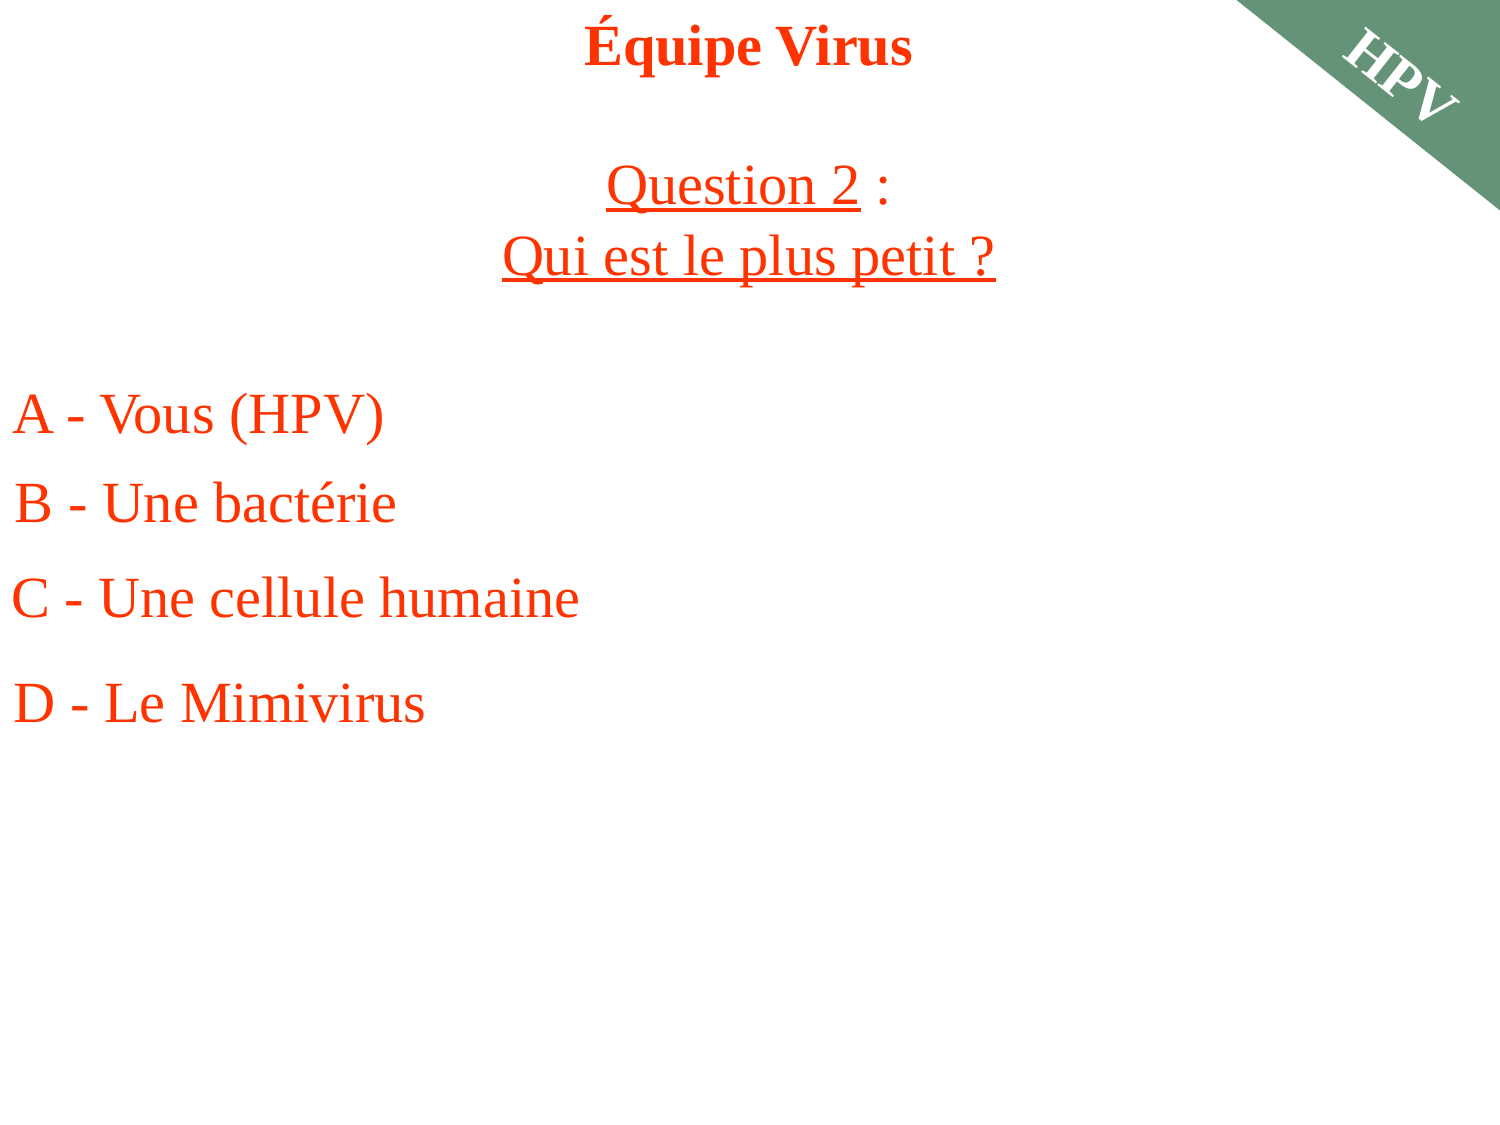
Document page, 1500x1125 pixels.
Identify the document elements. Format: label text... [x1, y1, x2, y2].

text_box B - Une bactérie [0, 456, 1500, 542]
text_box C - Une cellule humaine [0, 552, 1497, 637]
text_box A - Vous (HPV) [0, 367, 1499, 453]
text_box D - Le Mimivirus [0, 656, 1500, 742]
text_box Équipe Virus Question 2 : Qui est le plus petit ? [0, 0, 1499, 294]
text_box [1233, 0, 1500, 214]
text_box HPV [1317, 0, 1493, 159]
